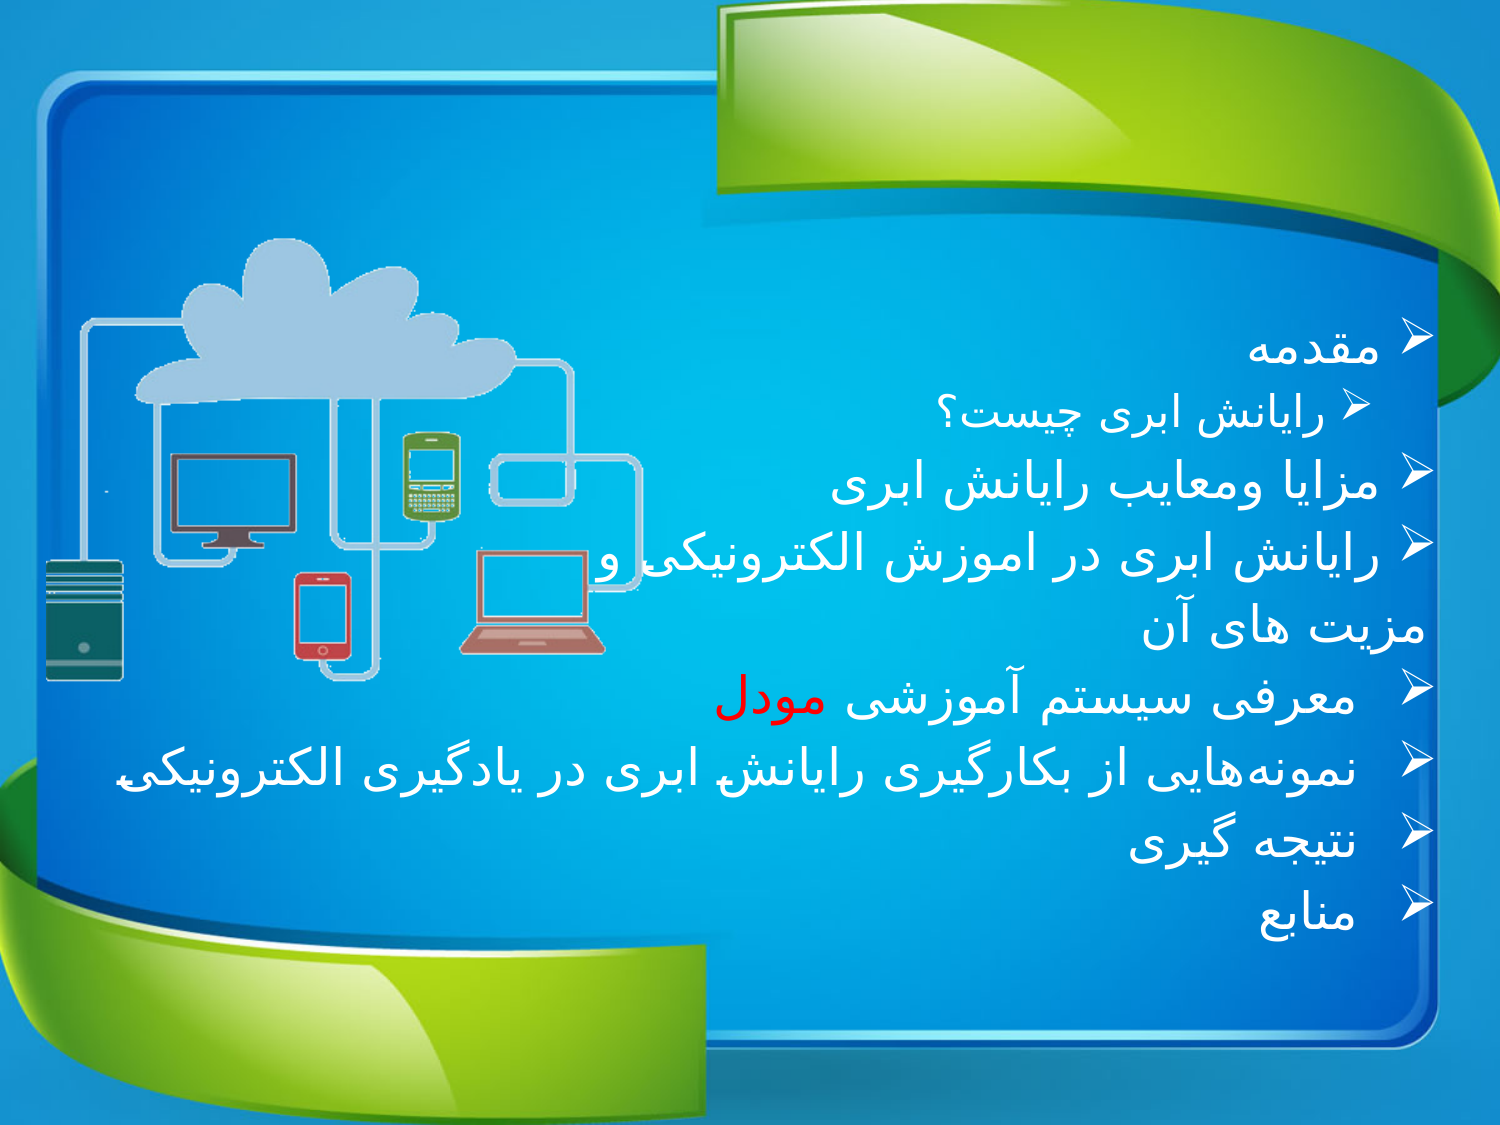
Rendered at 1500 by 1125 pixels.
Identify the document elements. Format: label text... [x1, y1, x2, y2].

picture [0, 0, 1500, 1125]
list مقدمه رایانش ابری چیست؟ مزایا ومعایب رایانش ابری رایانش ابری در اموزش الکترونیکی و مزیت های آن معرفی سیستم آموزشی مودل نمونه‌هایی از بکارگیری رایانش ابری در یادگیری الکترونیکی نتیجه گیری منابع [93, 304, 1444, 1048]
